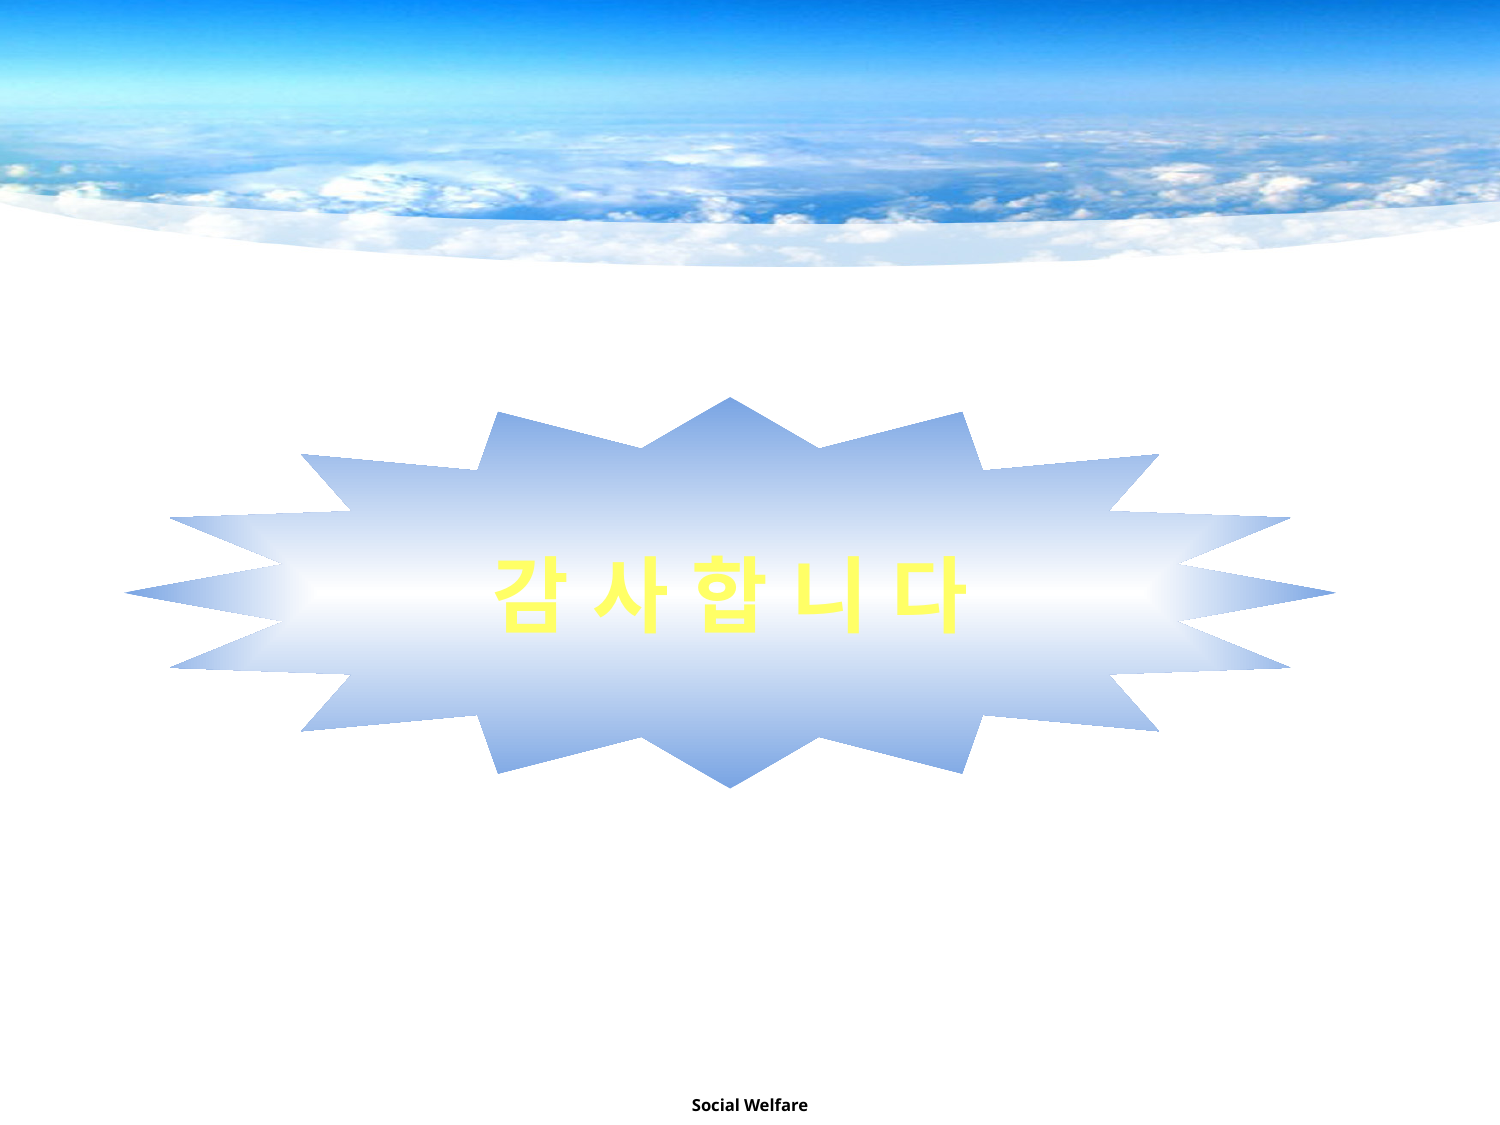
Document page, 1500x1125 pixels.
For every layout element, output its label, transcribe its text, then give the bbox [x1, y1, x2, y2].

text_box 감 사 합 니 다 [123, 397, 1337, 789]
picture [0, 0, 1500, 1061]
